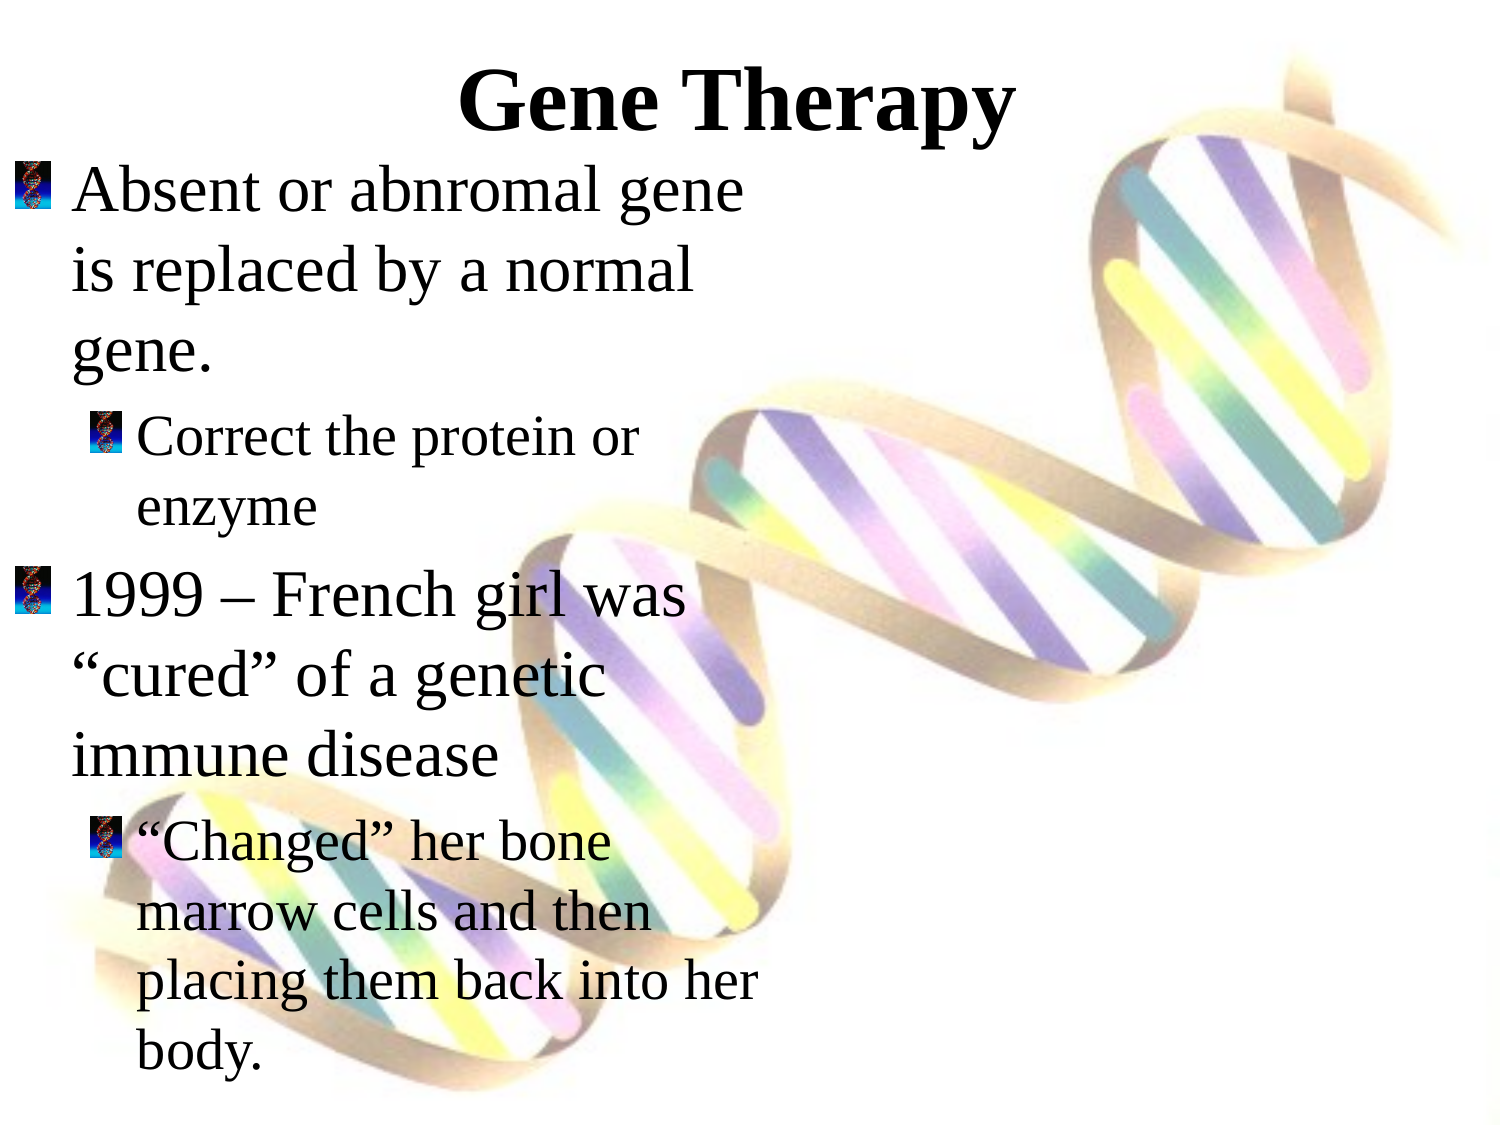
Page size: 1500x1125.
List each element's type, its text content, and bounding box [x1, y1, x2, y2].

picture [90, 816, 122, 858]
picture [90, 411, 122, 453]
list Absent or abnromal gene is replaced by a normal gene. Correct the protein or enzyme 1999 – French girl was “cured” of a genetic immune disease “Changed” her bone marrow cells and then placing them back into her body. [0, 137, 813, 1125]
picture [15, 566, 51, 614]
title Gene Therapy [62, 0, 1413, 188]
picture [15, 161, 51, 209]
